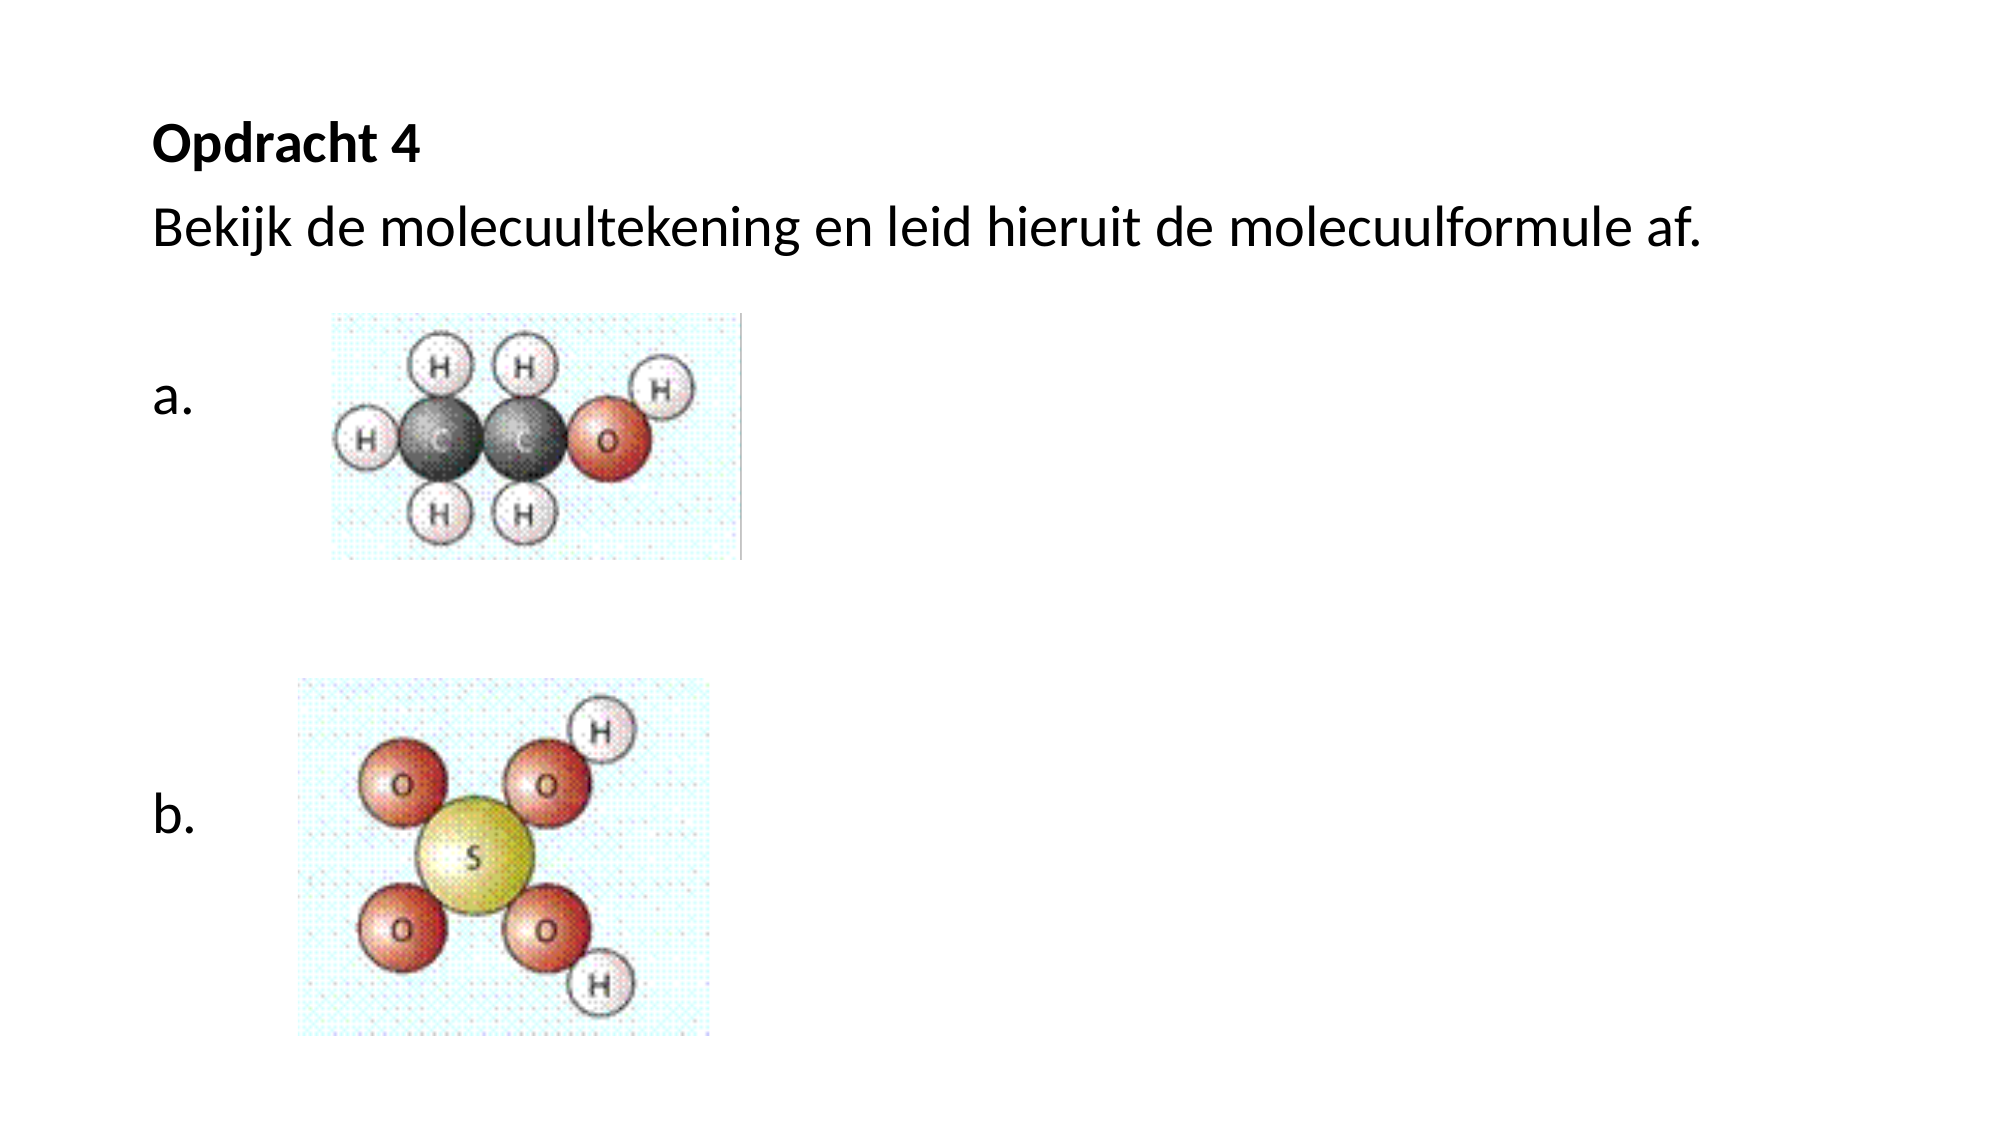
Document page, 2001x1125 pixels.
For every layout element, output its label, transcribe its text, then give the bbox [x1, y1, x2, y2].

list Opdracht 4 Bekijk de molecuultekening en leid hieruit de molecuulformule af. a. b. [137, 104, 1863, 1014]
picture [329, 313, 742, 560]
picture [297, 678, 710, 1036]
